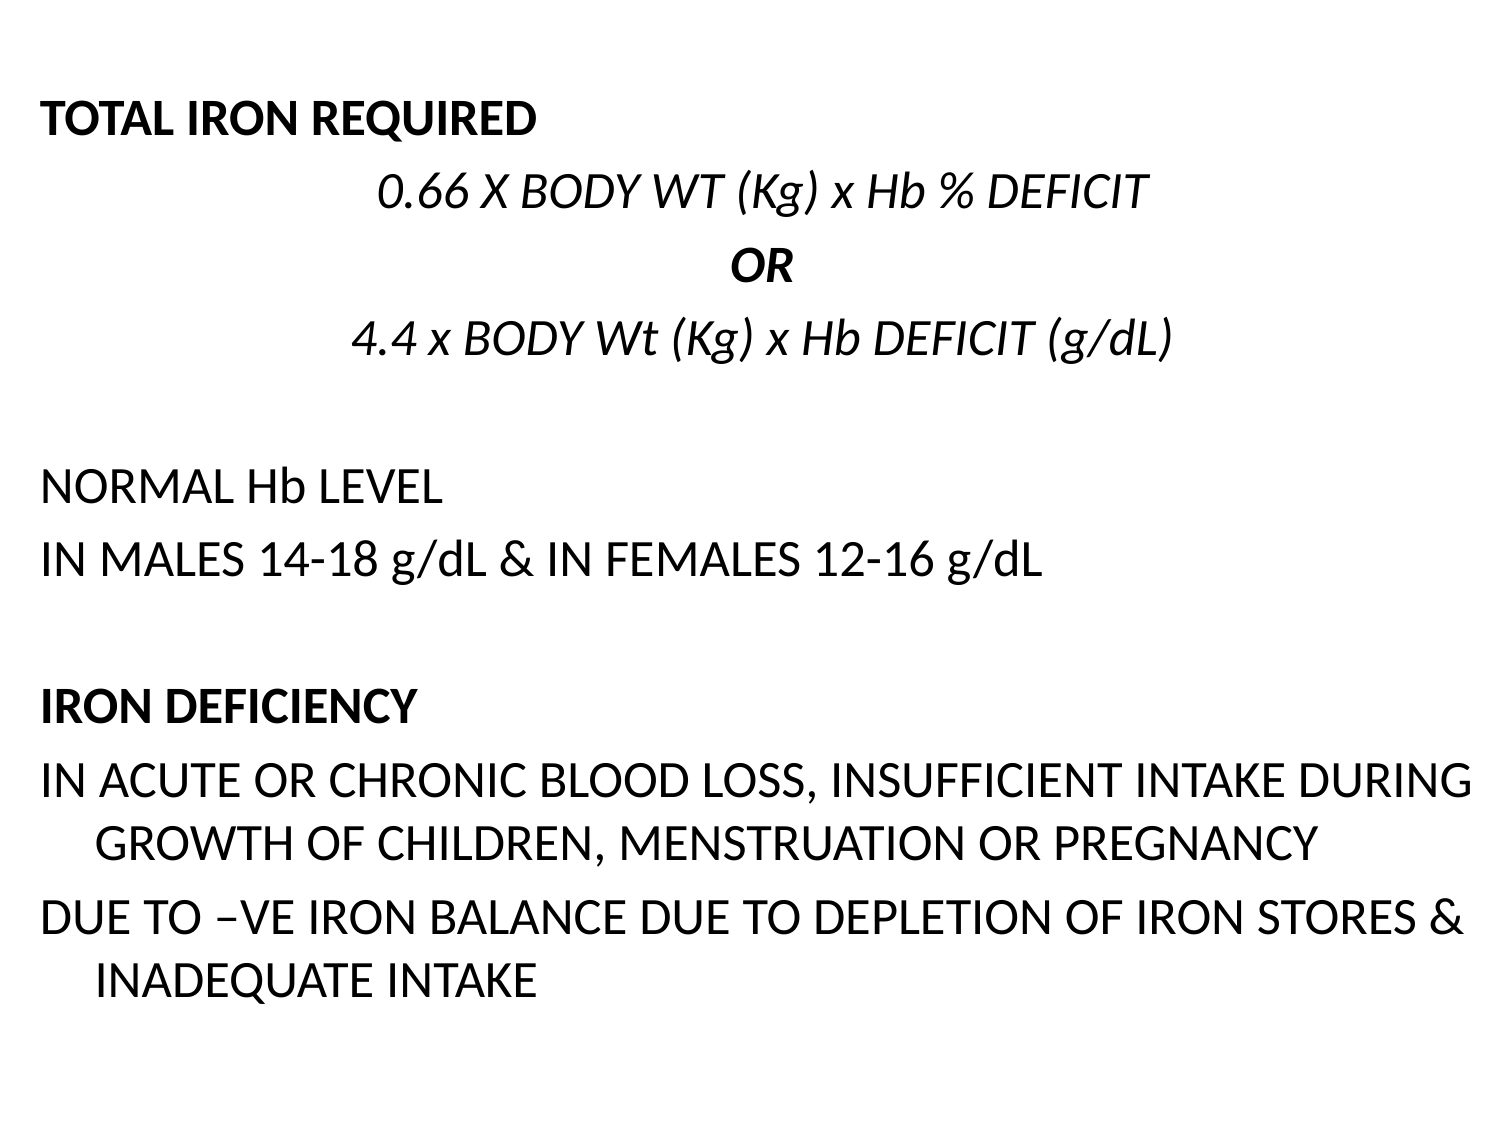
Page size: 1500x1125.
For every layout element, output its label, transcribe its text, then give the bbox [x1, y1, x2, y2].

list TOTAL IRON REQUIRED 0.66 X BODY WT (Kg) x Hb % DEFICIT OR 4.4 x BODY Wt (Kg) x Hb DEFICIT (g/dL) NORMAL Hb LEVEL IN MALES 14-18 g/dL & IN FEMALES 12-16 g/dL IRON DEFICIENCY IN ACUTE OR CHRONIC BLOOD LOSS, INSUFFICIENT INTAKE DURING GROWTH OF CHILDREN, MENSTRUATION OR PREGNANCY DUE TO –VE IRON BALANCE DUE TO DEPLETION OF IRON STORES & INADEQUATE INTAKE [24, 75, 1500, 1075]
